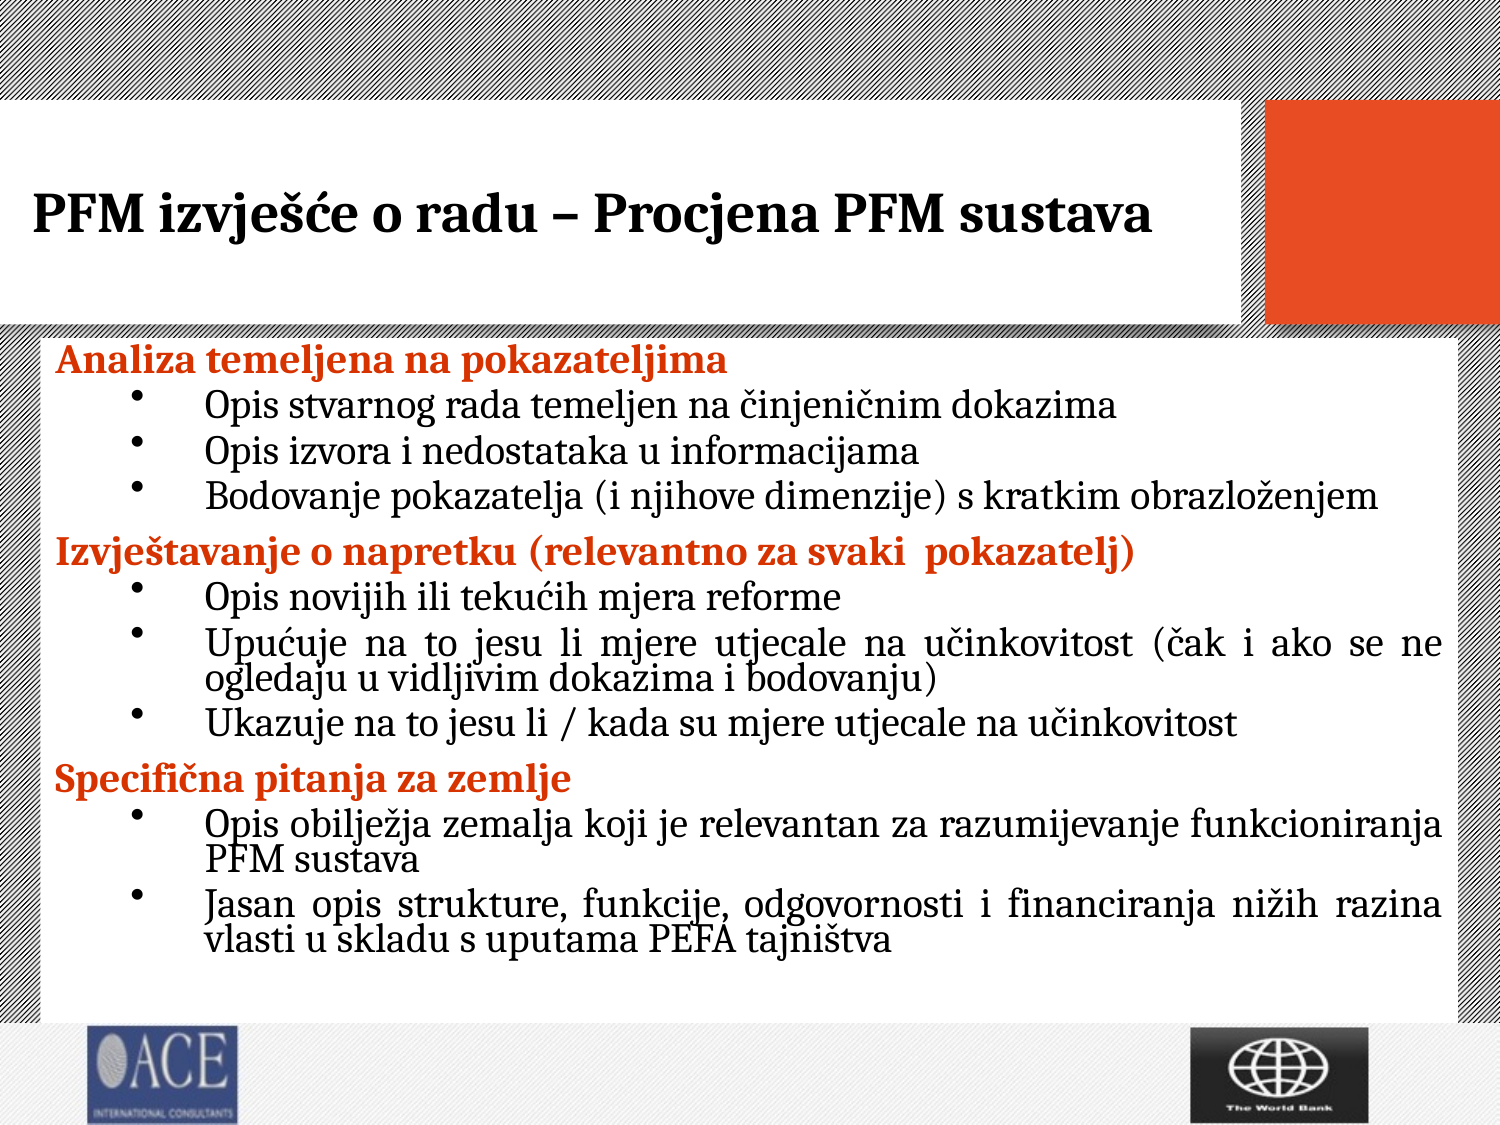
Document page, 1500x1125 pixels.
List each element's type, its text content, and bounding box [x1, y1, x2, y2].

picture [0, 0, 1500, 1125]
title PFM izvješće o radu – Procjena PFM sustava [17, 148, 1235, 280]
list Analiza temeljena na pokazateljima Opis stvarnog rada temeljen na činjeničnim dokazima Opis izvora i nedostataka u informacijama Bodovanje pokazatelja (i njihove dimenzije) s kratkim obrazloženjem Izvještavanje o napretku (relevantno za svaki pokazatelj) Opis novijih ili tekućih mjera reforme Upućuje na to jesu li mjere utjecale na učinkovitost (čak i ako se ne ogledaju u vidljivim dokazima i bodovanju) Ukazuje na to jesu li / kada su mjere utjecale na učinkovitost Specifična pitanja za zemlje Opis obilježja zemalja koji je relevantan za razumijevanje funkcioniranja PFM sustava Jasan opis strukture, funkcije, odgovornosti i financiranja nižih razina vlasti u skladu s uputama PEFA tajništva [40, 337, 1459, 1022]
